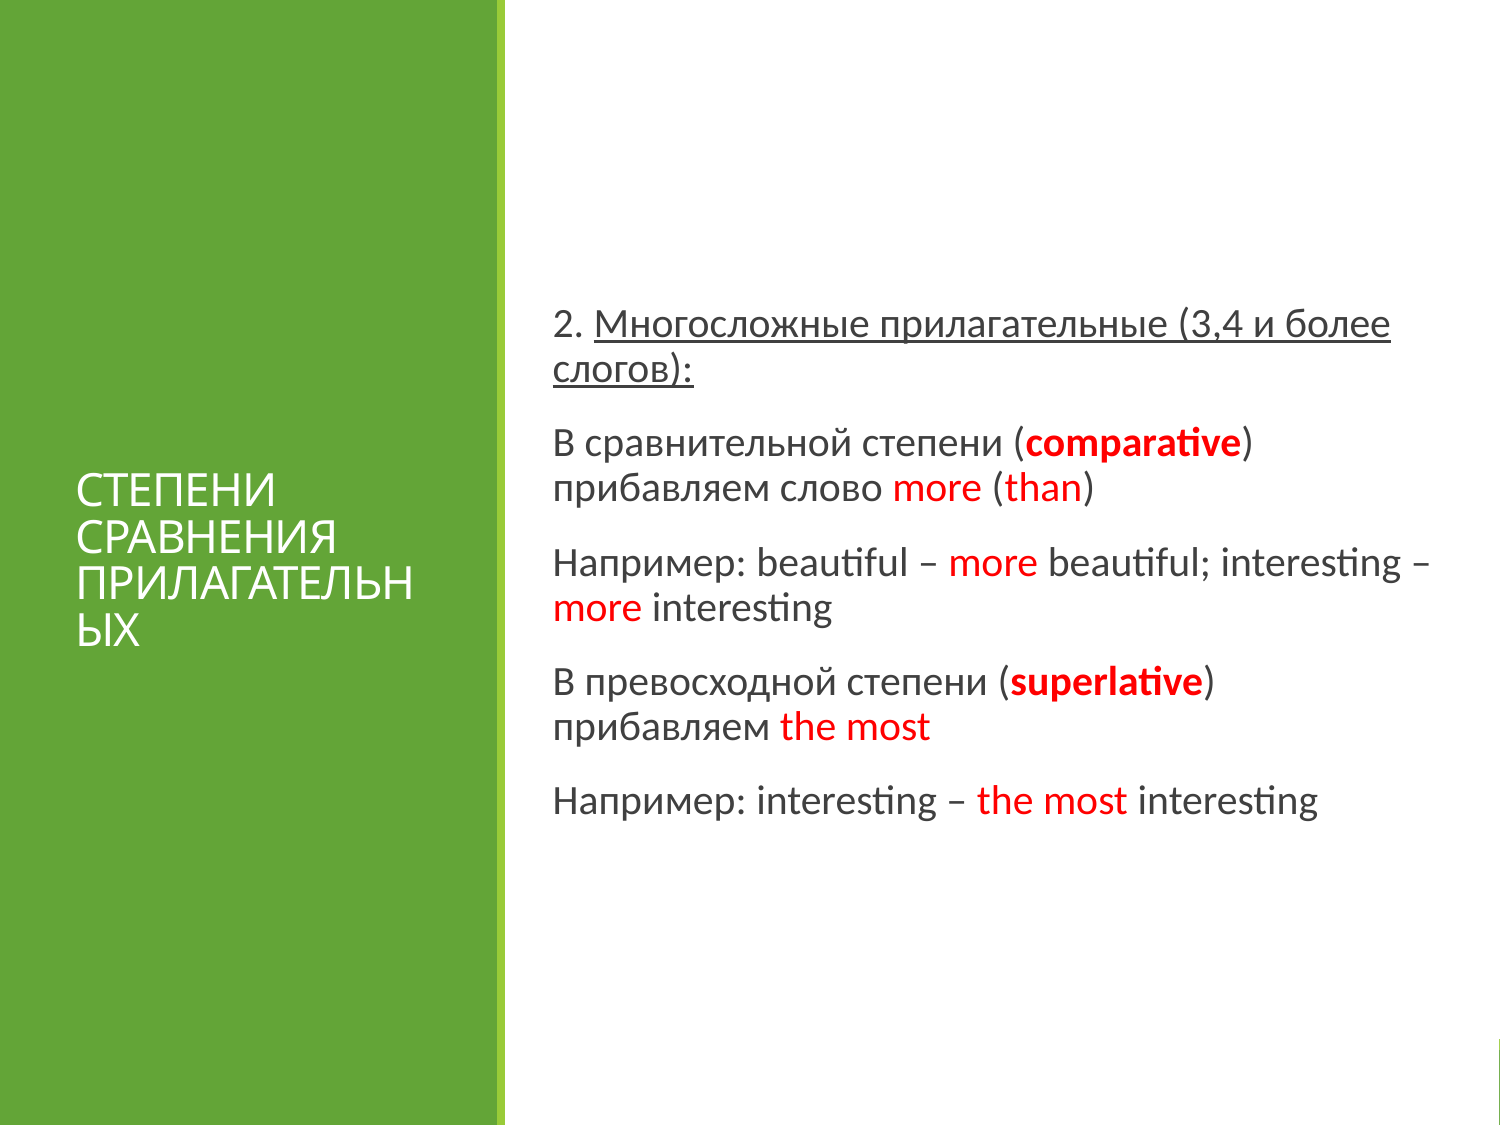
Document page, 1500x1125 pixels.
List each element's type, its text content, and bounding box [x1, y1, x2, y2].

text_box [0, 0, 496, 1125]
text_box [506, 0, 1500, 1125]
text_box [496, 0, 506, 1125]
list 2. Многосложные прилагательные (3,4 и более слогов): В сравнительной степени (comparative) прибавляем слово more (than) Например: beautiful – more beautiful; interesting – more interesting В превосходной степени (superlative) прибавляем the most Например: interesting – the most interesting [537, 99, 1440, 1026]
title СТЕПЕНИ СРАВНЕНИЯ ПРИЛАГАТЕЛЬНЫХ [60, 99, 441, 1026]
